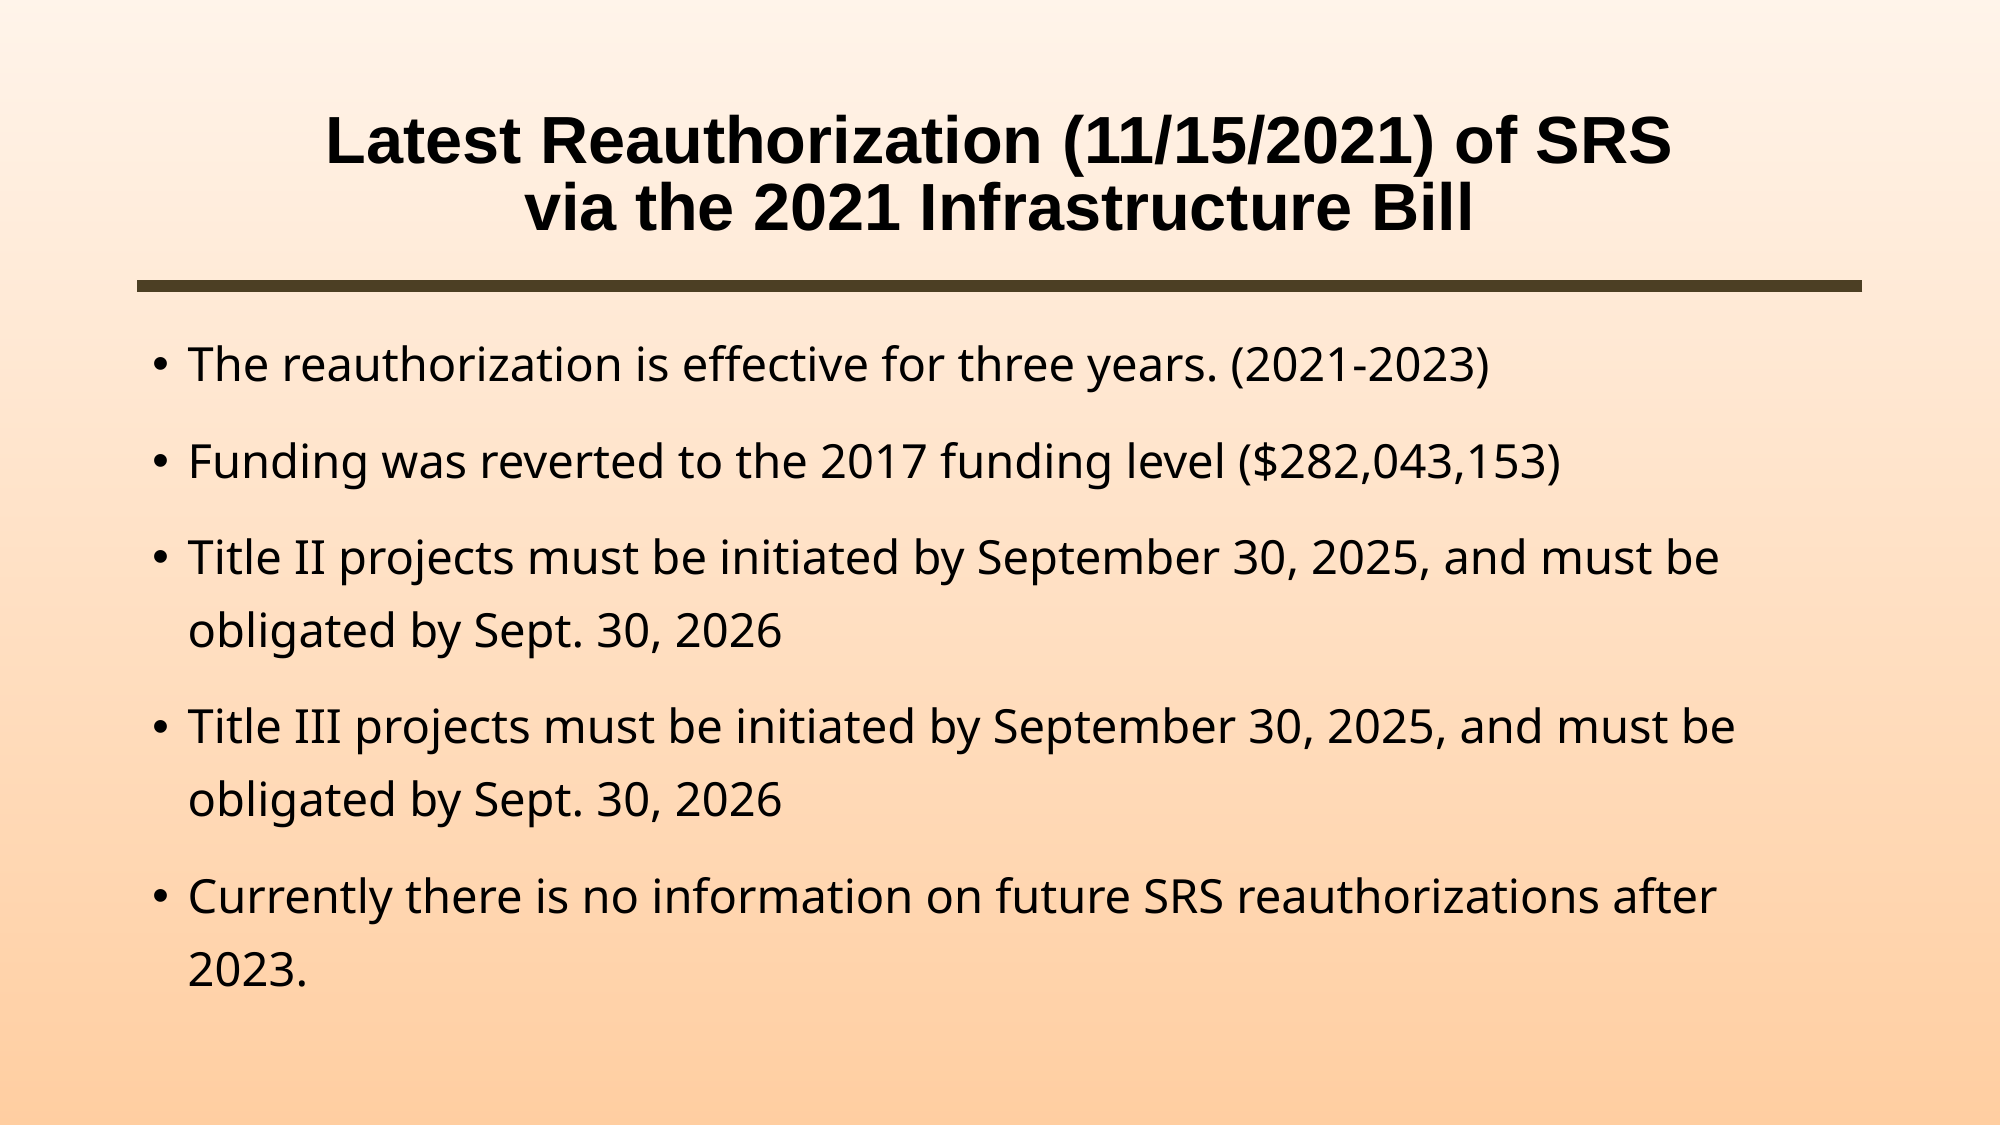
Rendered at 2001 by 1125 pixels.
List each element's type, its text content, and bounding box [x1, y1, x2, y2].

title Latest Reauthorization (11/15/2021) of SRS via the 2021 Infrastructure Bill [137, 102, 1863, 262]
list The reauthorization is effective for three years. (2021-2023) Funding was reverted to the 2017 funding level ($282,043,153) Title II projects must be initiated by September 30, 2025, and must be obligated by Sept. 30, 2026 Title III projects must be initiated by September 30, 2025, and must be obligated by Sept. 30, 2026 Currently there is no information on future SRS reauthorizations after 2023. [137, 315, 1863, 1010]
